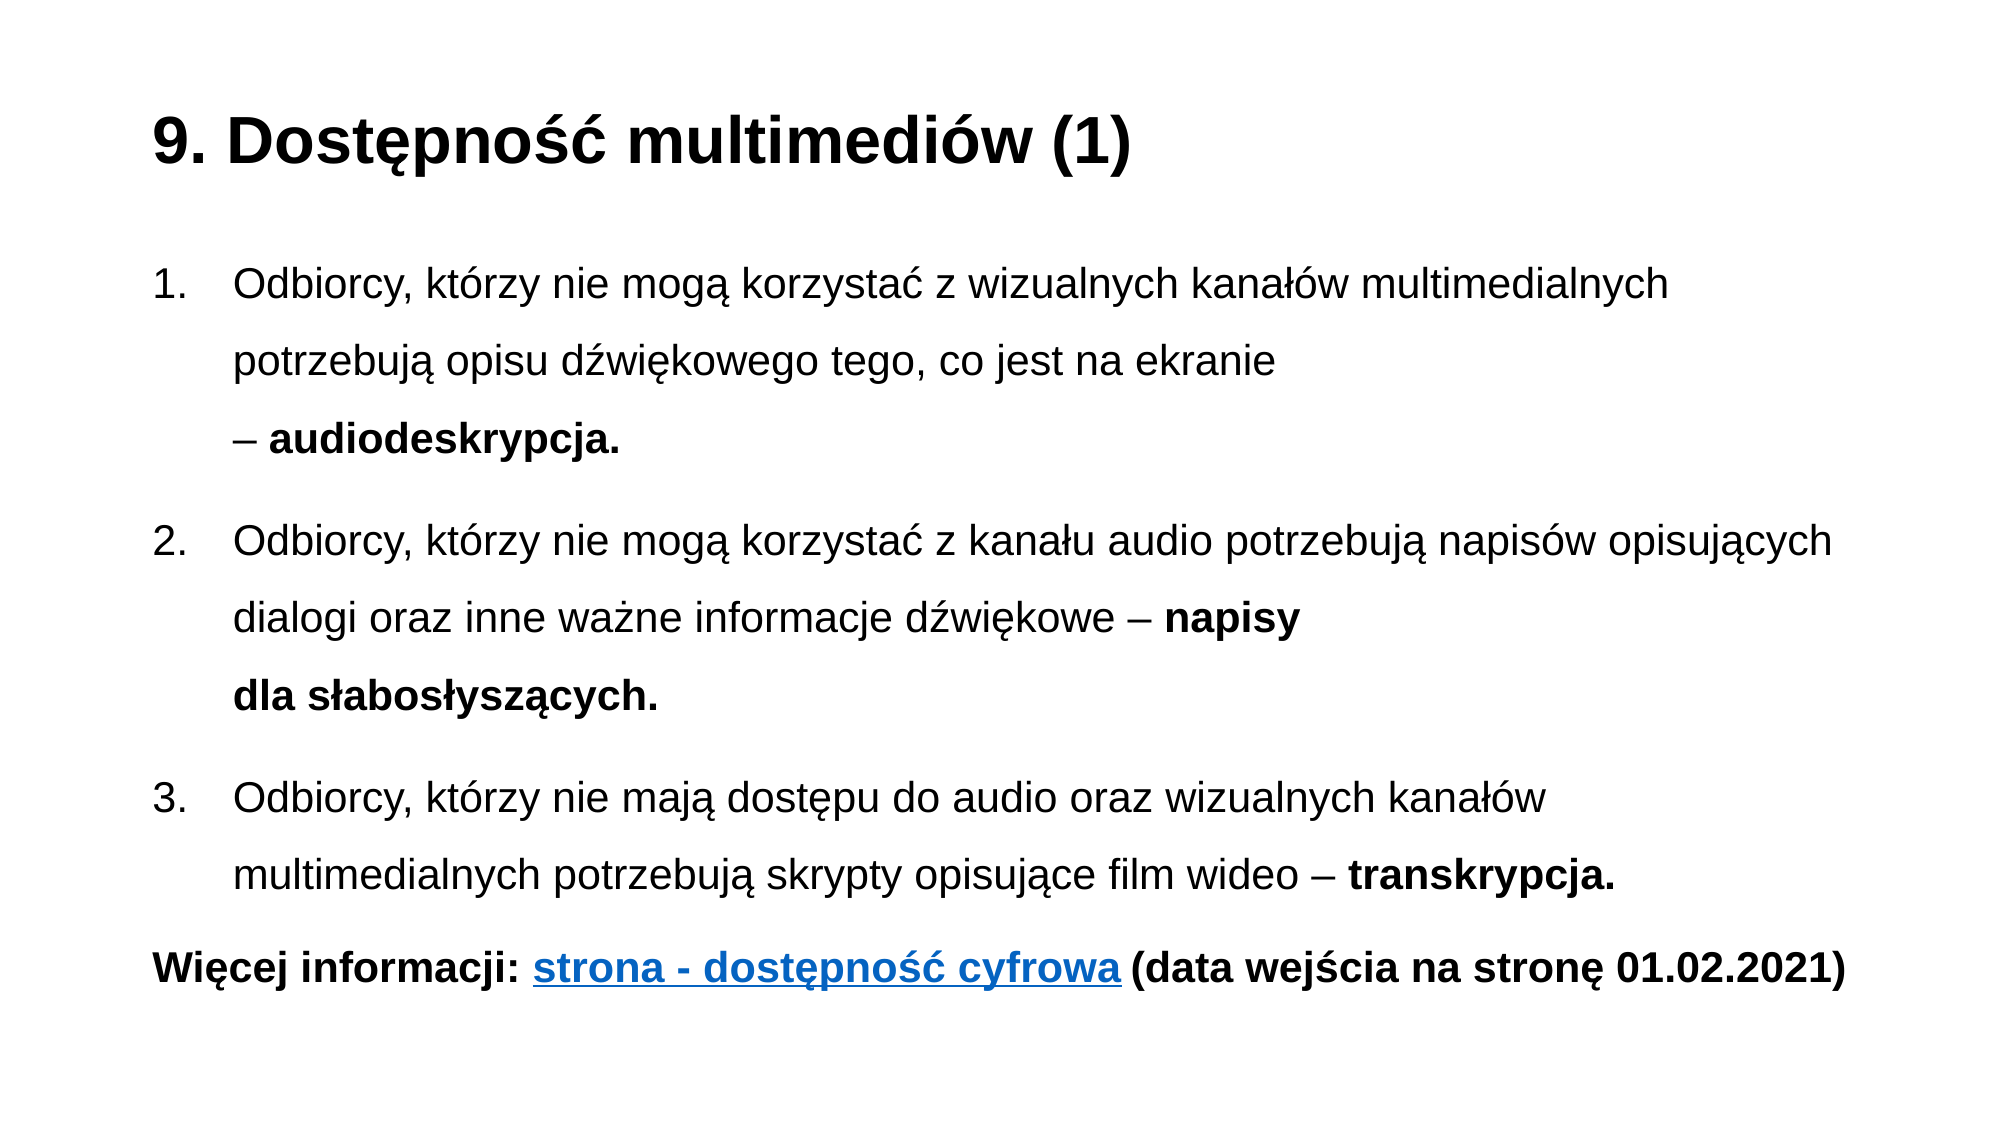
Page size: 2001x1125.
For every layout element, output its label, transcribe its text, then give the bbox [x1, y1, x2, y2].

title 9. Dostępność multimediów (1) [137, 33, 1863, 221]
list Odbiorcy, którzy nie mogą korzystać z wizualnych kanałów multimedialnych potrzebują opisu dźwiękowego tego, co jest na ekranie – audiodeskrypcja. Odbiorcy, którzy nie mogą korzystać z kanału audio potrzebują napisów opisujących dialogi oraz inne ważne informacje dźwiękowe – napisy dla słabosłyszących. Odbiorcy, którzy nie mają dostępu do audio oraz wizualnych kanałów multimedialnych potrzebują skrypty opisujące film wideo – transkrypcja. Więcej informacji: strona - dostępność cyfrowa (data wejścia na stronę 01.02.2021) [137, 221, 1863, 1064]
